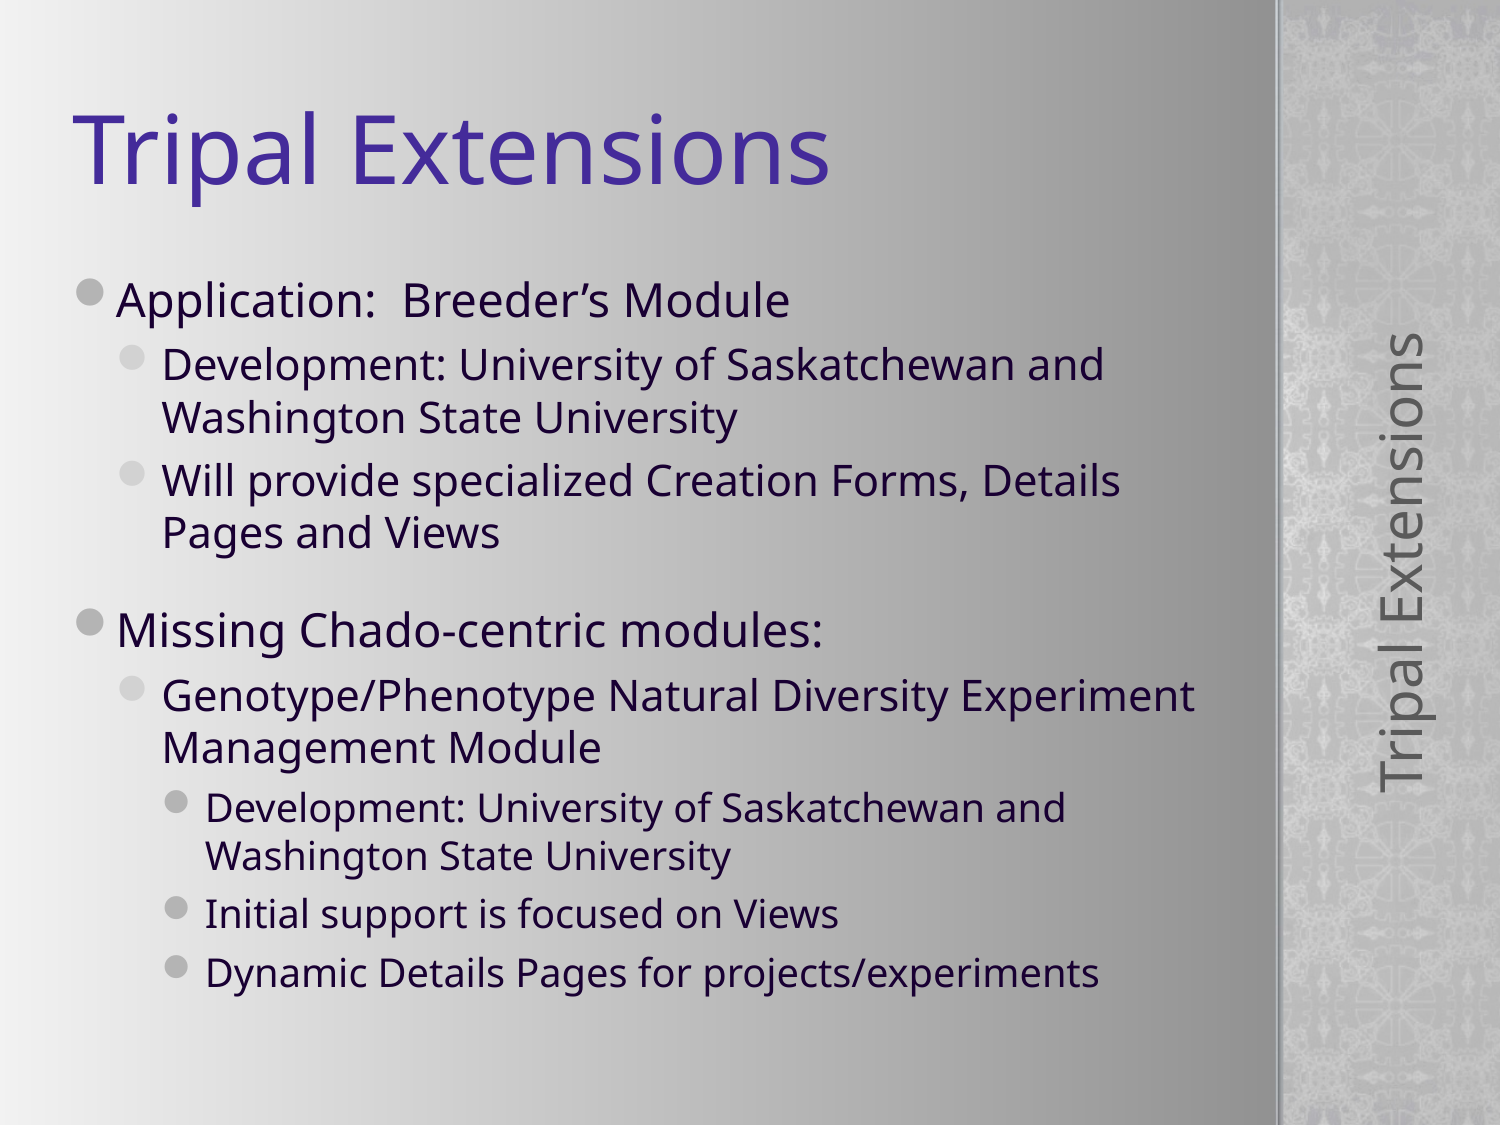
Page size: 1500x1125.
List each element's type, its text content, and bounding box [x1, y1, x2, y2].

list Application: Breeder’s Module Development: University of Saskatchewan and Washington State University Will provide specialized Creation Forms, Details Pages and Views Missing Chado-centric modules: Genotype/Phenotype Natural Diversity Experiment Management Module Development: University of Saskatchewan and Washington State University Initial support is focused on Views Dynamic Details Pages for projects/experiments [57, 262, 1220, 1005]
title Tripal Extensions [57, 86, 1220, 207]
picture [1275, 0, 1500, 1125]
